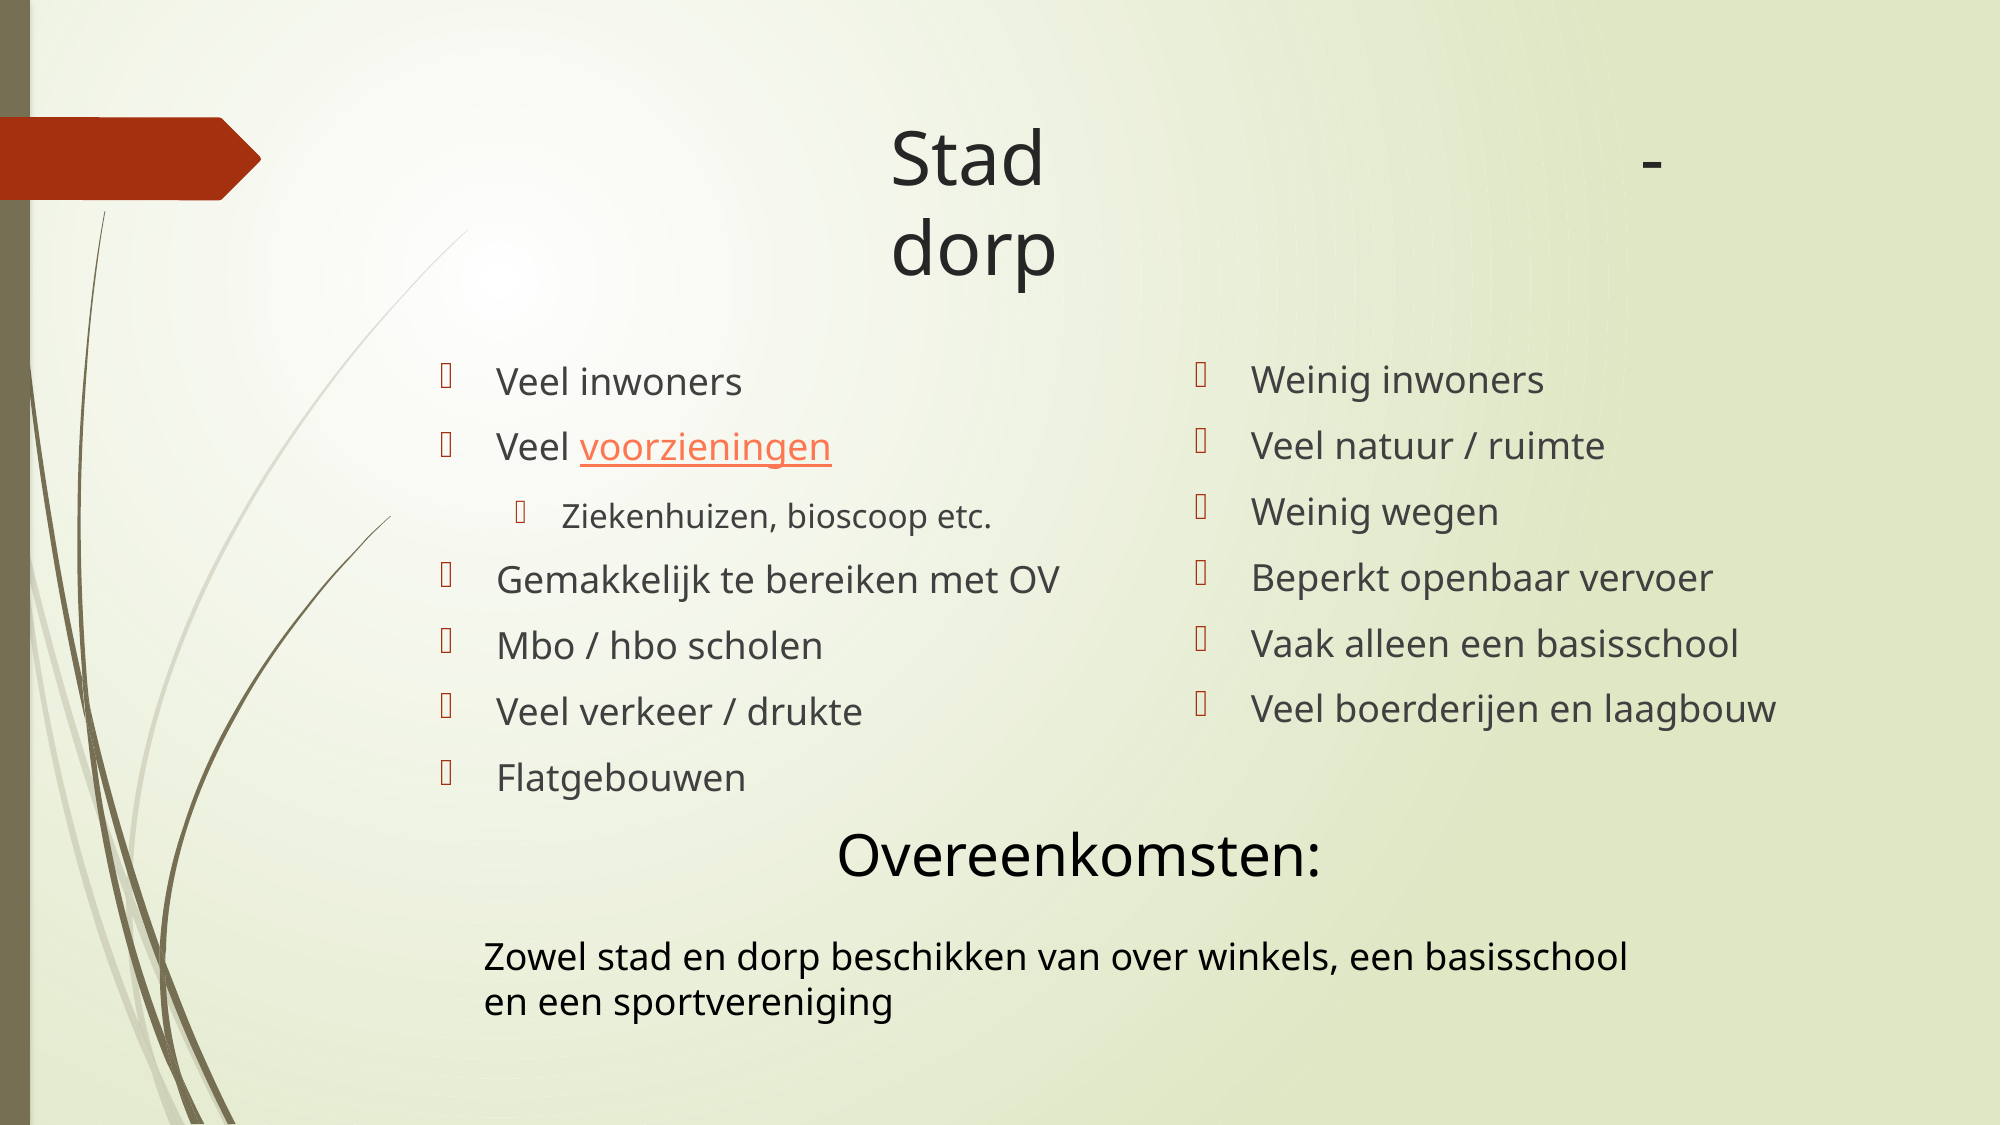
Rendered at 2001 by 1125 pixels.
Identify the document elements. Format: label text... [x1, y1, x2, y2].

text_box Overeenkomsten: Zowel stad en dorp beschikken van over winkels, een basisschool en een sportvereniging [468, 810, 1690, 1030]
list Weinig inwoners Veel natuur / ruimte Weinig wegen Beperkt openbaar vervoer Vaak alleen een basisschool Veel boerderijen en laagbouw [1179, 348, 1888, 969]
title Stad - dorp [425, 102, 1888, 313]
list Veel inwoners Veel voorzieningen Ziekenhuizen, bioscoop etc. Gemakkelijk te bereiken met OV Mbo / hbo scholen Veel verkeer / drukte Flatgebouwen [424, 350, 1133, 970]
